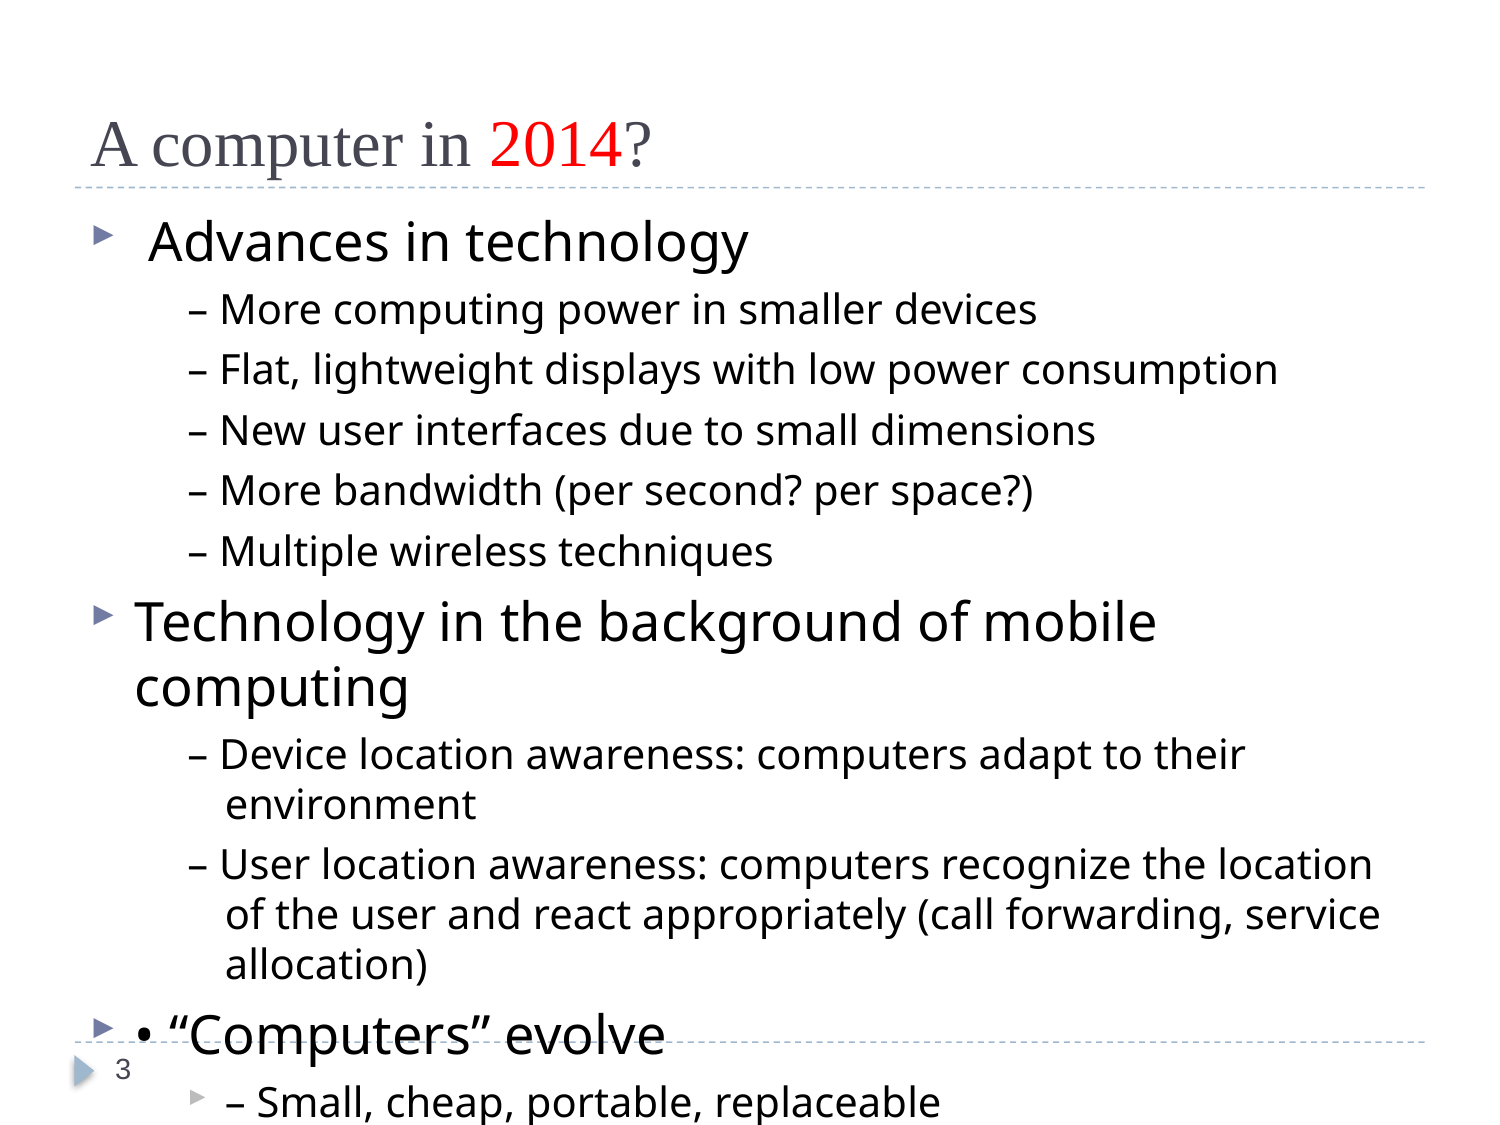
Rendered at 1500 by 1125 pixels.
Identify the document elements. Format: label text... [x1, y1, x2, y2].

title A computer in 2014? [74, 24, 1426, 188]
slide_number 3 [100, 1042, 426, 1103]
list Advances in technology – More computing power in smaller devices – Flat, lightweight displays with low power consumption – New user interfaces due to small dimensions – More bandwidth (per second? per space?) – Multiple wireless techniques Technology in the background of mobile computing – Device location awareness: computers adapt to their environment – User location awareness: computers recognize the location of the user and react appropriately (call forwarding, service allocation) • “Computers” evolve – Small, cheap, portable, replaceable – Integration or disintegration? [74, 199, 1426, 1011]
